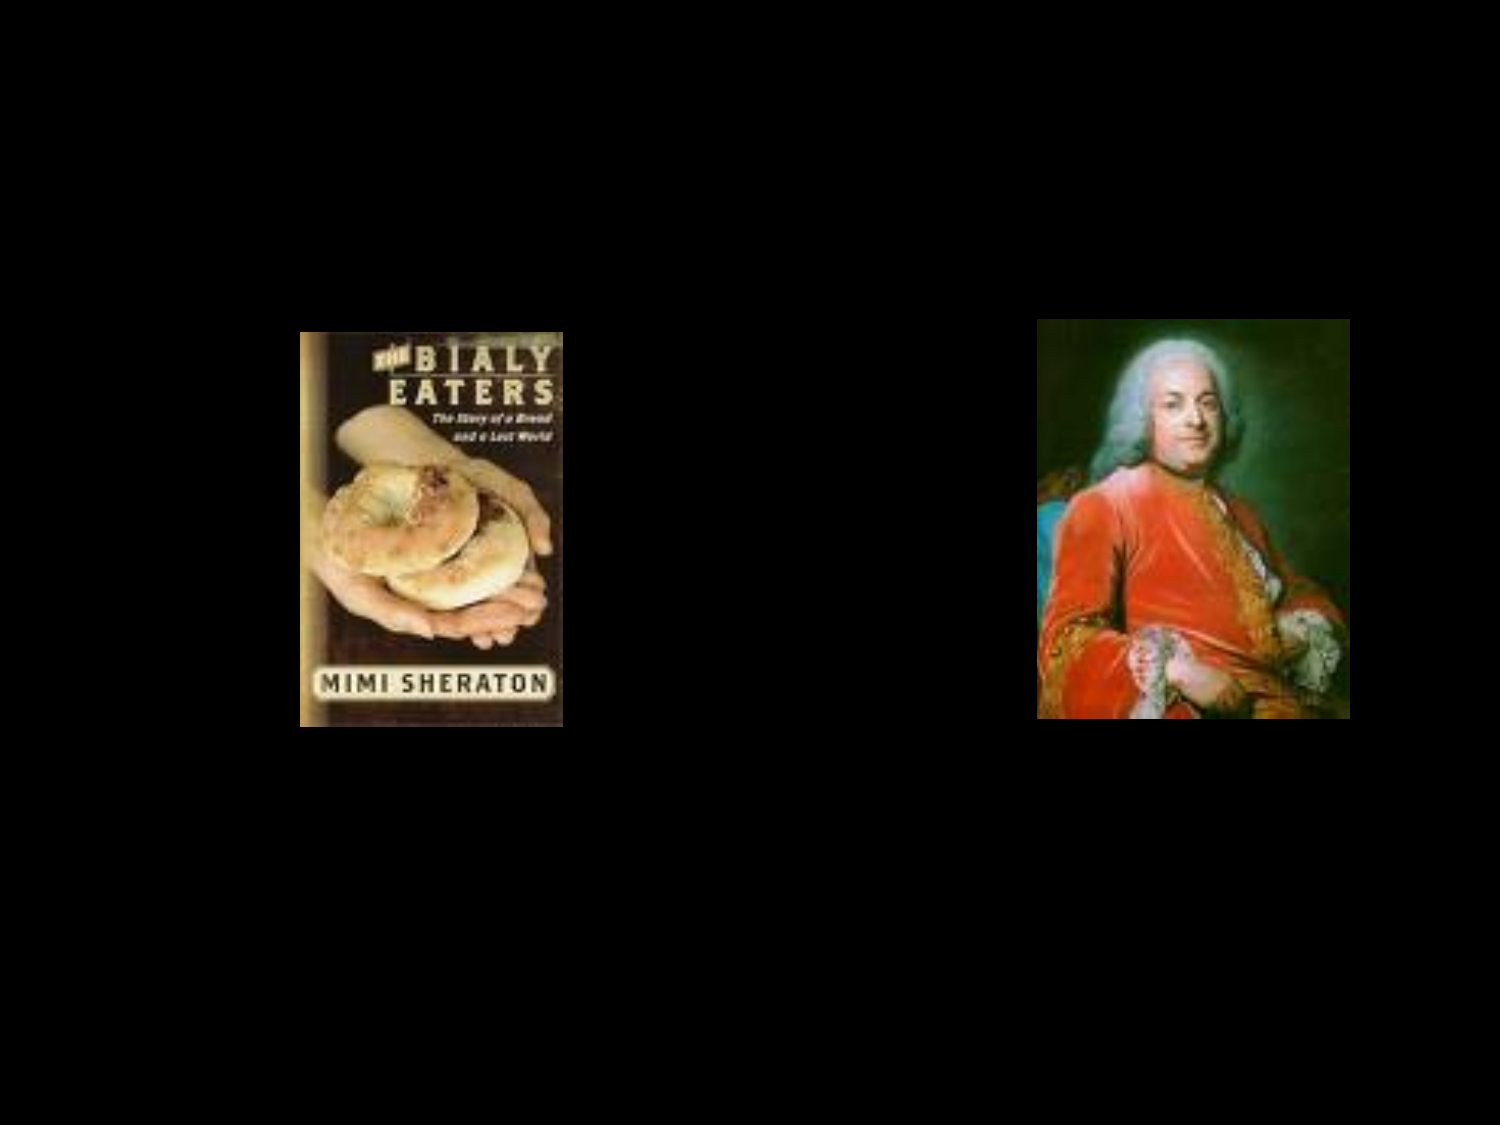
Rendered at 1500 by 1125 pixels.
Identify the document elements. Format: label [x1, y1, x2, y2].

picture [1037, 318, 1351, 719]
list [299, 332, 563, 727]
